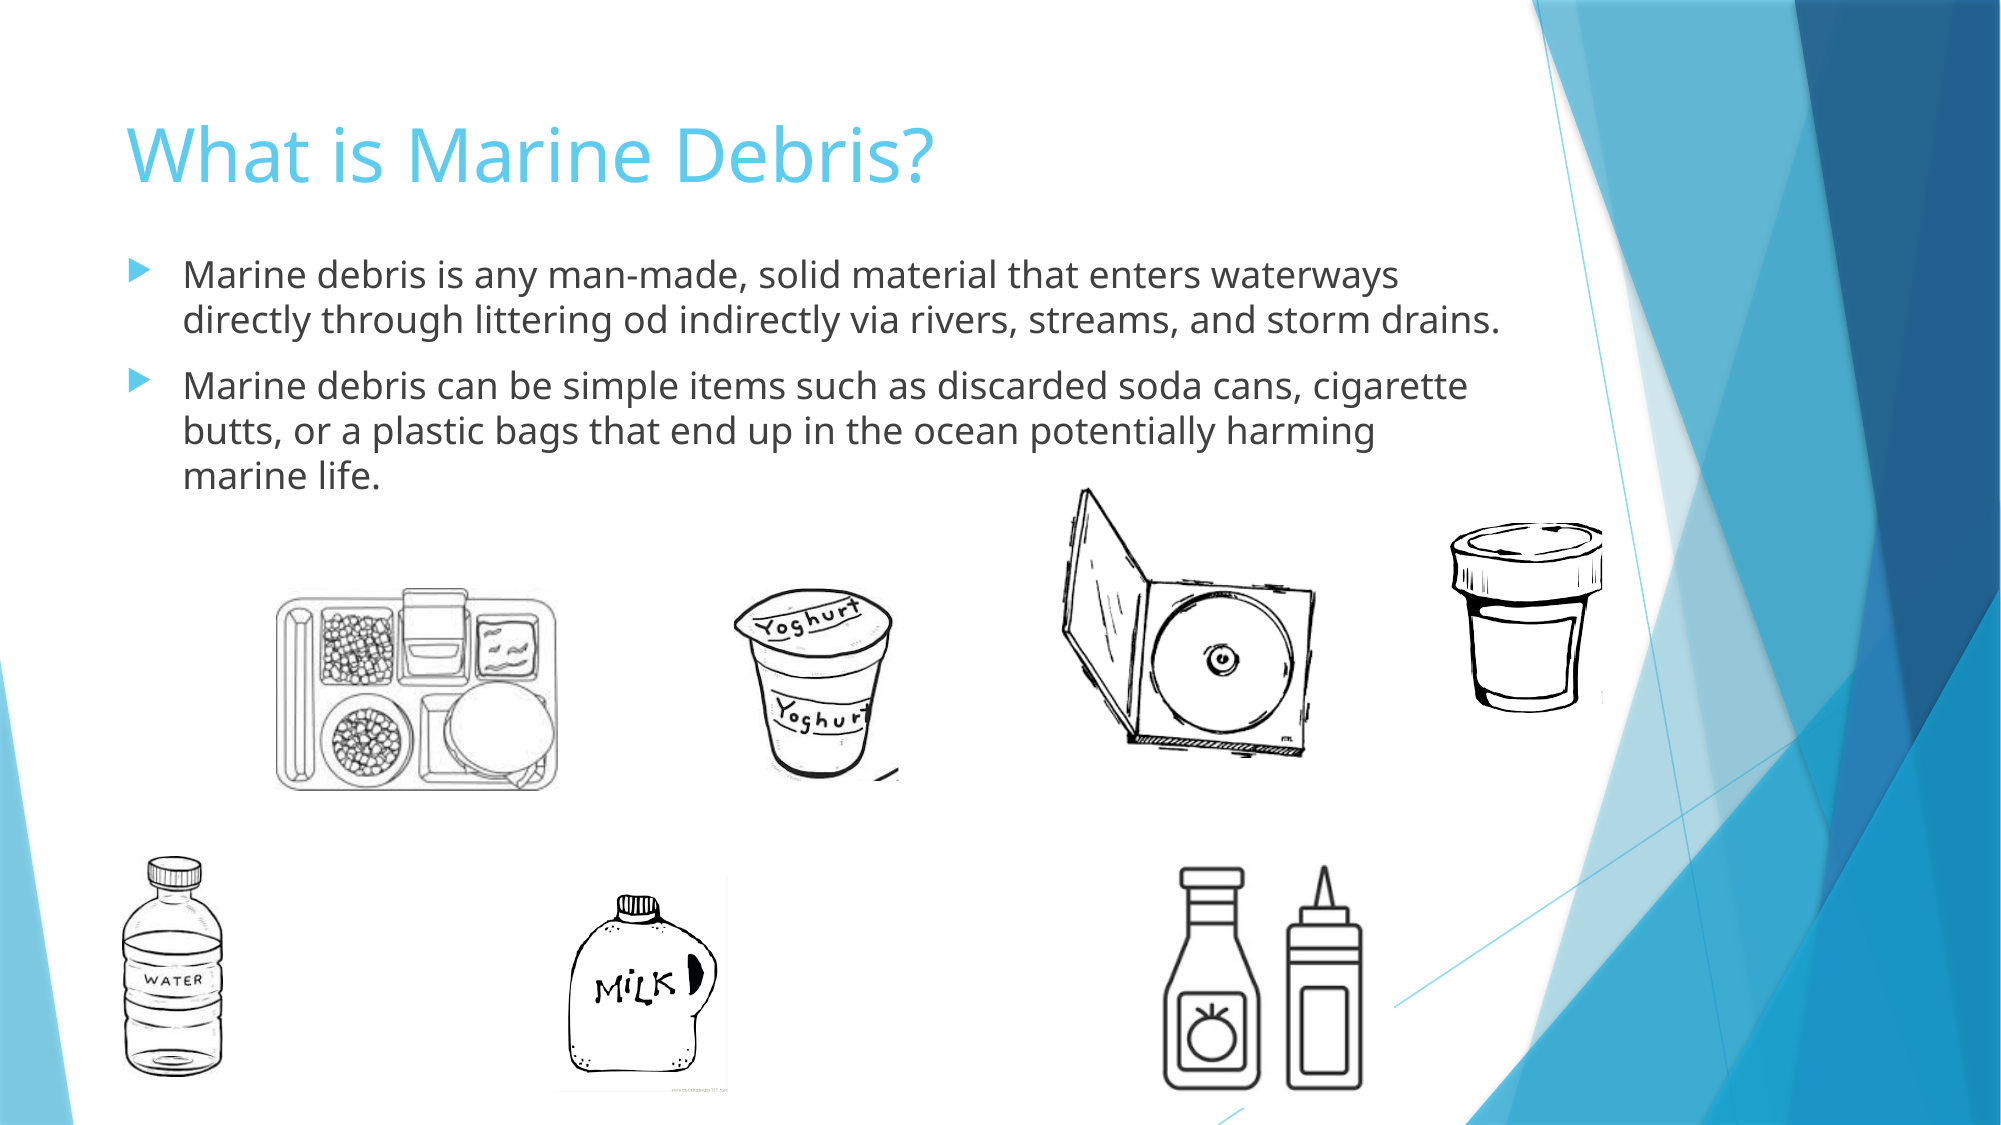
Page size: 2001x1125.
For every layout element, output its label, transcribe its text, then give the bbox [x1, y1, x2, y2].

list Marine debris is any man-made, solid material that enters waterways directly through littering od indirectly via rivers, streams, and storm drains. Marine debris can be simple items such as discarded soda cans, cigarette butts, or a plastic bags that end up in the ocean potentially harming marine life. [111, 243, 1522, 516]
picture [733, 587, 899, 782]
picture [1111, 858, 1395, 1109]
title What is Marine Debris? [111, 99, 1522, 243]
picture [1060, 482, 1333, 759]
picture [275, 587, 559, 791]
picture [556, 873, 728, 1093]
picture [121, 855, 224, 1077]
picture [1439, 523, 1603, 718]
